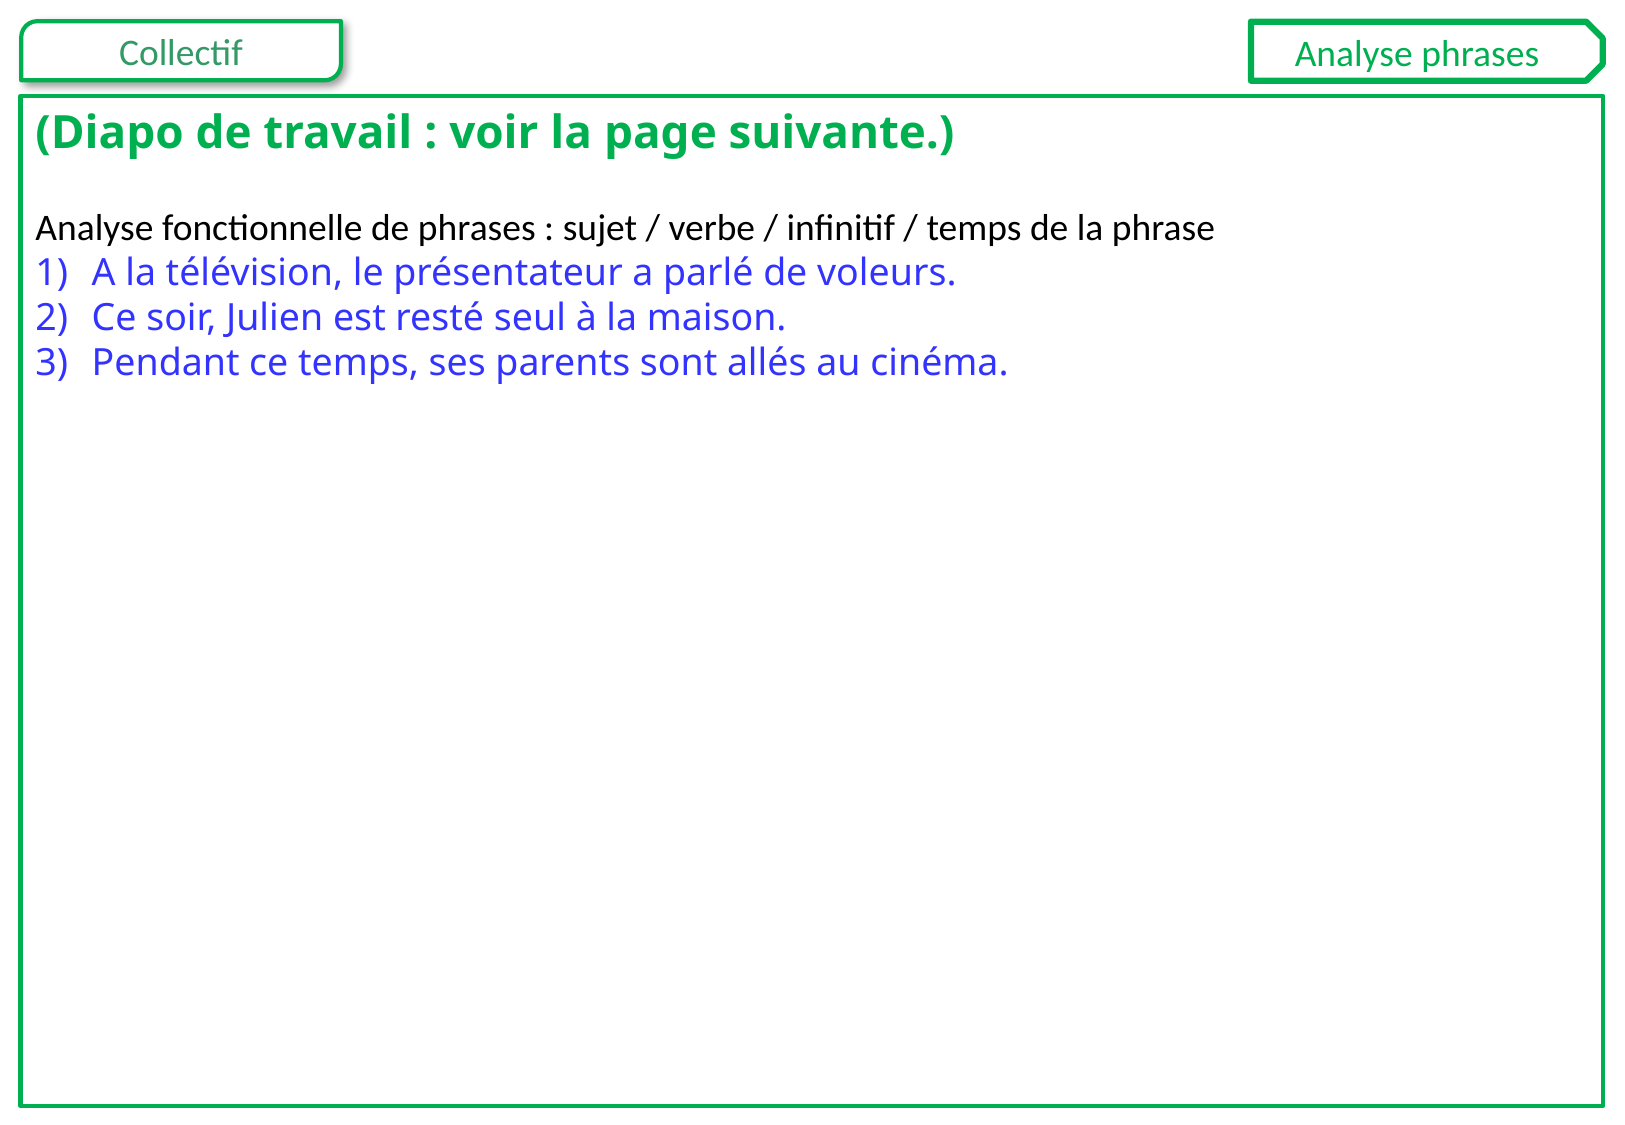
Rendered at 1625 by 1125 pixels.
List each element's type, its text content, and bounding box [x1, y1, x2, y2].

list (Diapo de travail : voir la page suivante.) Analyse fonctionnelle de phrases : sujet / verbe / infinitif / temps de la phrase A la télévision, le présentateur a parlé de voleurs. Ce soir, Julien est resté seul à la maison. Pendant ce temps, ses parents sont allés au cinéma. [18, 94, 1605, 1108]
list Analyse phrases [1250, 21, 1584, 81]
